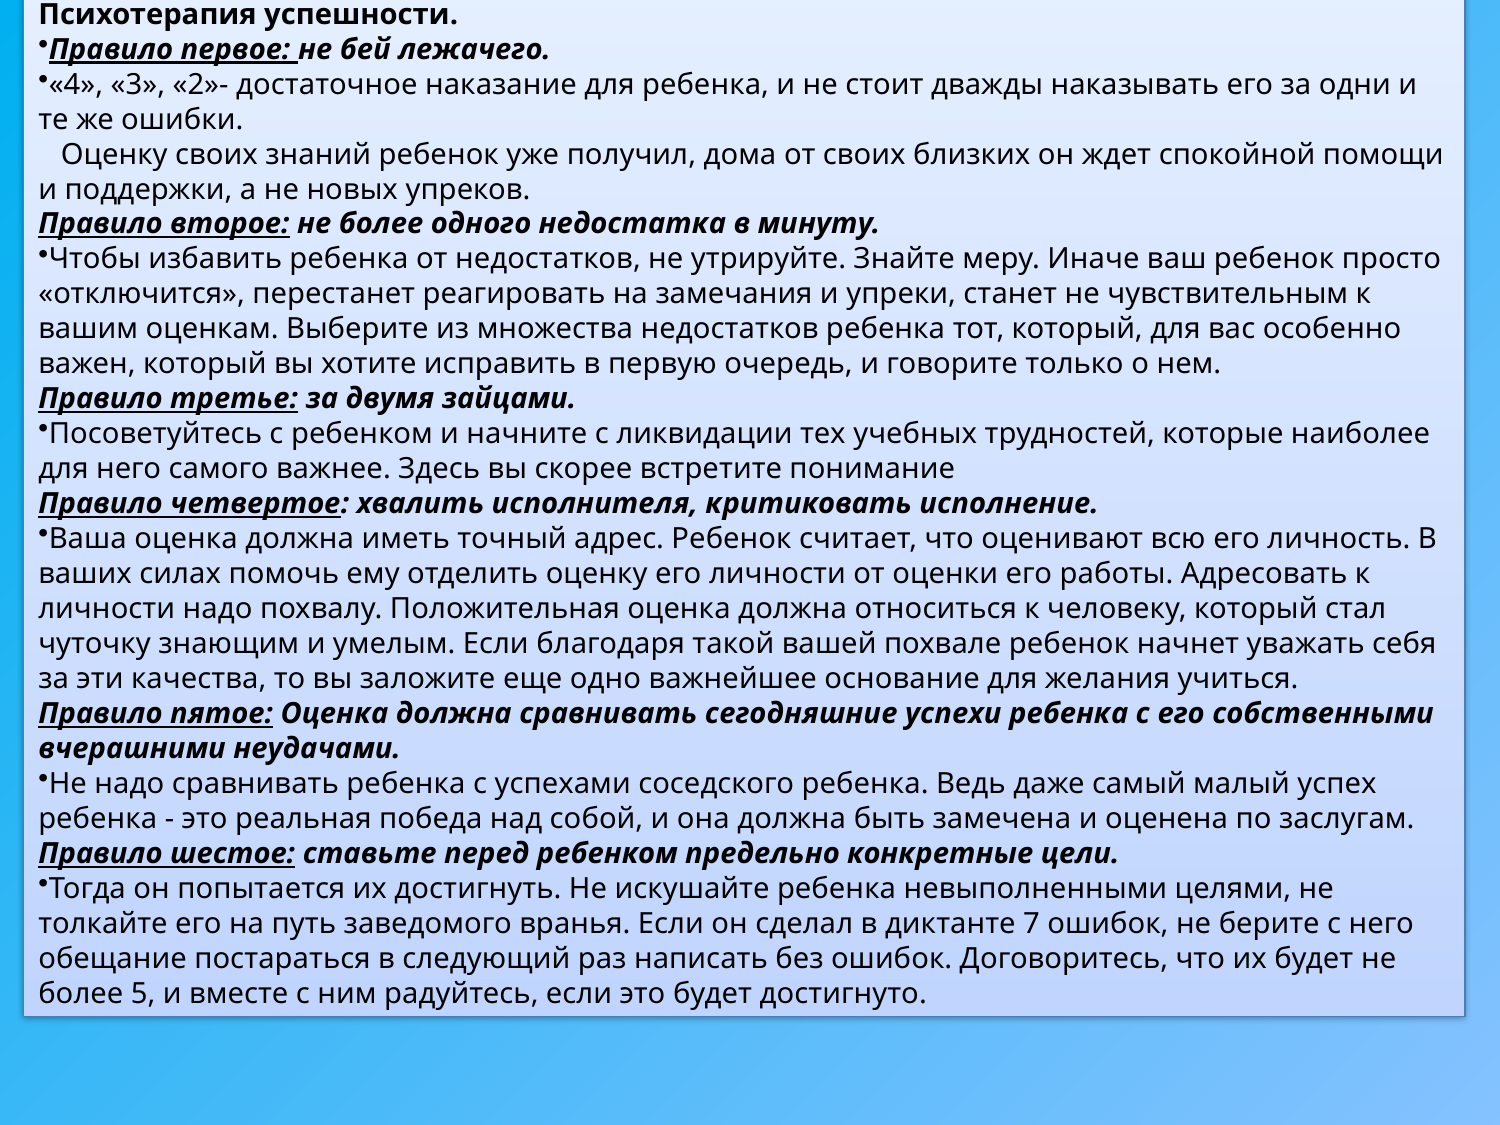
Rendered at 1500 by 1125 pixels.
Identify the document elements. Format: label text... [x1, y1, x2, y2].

text_box Психотерапия успешности. Правило первое: не бей лежачего. «4», «3», «2»- достаточное наказание для ребенка, и не стоит дважды наказывать его за одни и те же ошибки. Оценку своих знаний ребенок уже получил, дома от своих близких он ждет спокойной помощи и поддержки, а не новых упреков. Правило второе: не более одного недостатка в минуту. Чтобы избавить ребенка от недостатков, не утрируйте. Знайте меру. Иначе ваш ребенок просто «отключится», перестанет реагировать на замечания и упреки, станет не чувствительным к вашим оценкам. Выберите из множества недостатков ребенка тот, который, для вас особенно важен, который вы хотите исправить в первую очередь, и говорите только о нем. Правило третье: за двумя зайцами. Посоветуйтесь с ребенком и начните с ликвидации тех учебных трудностей, которые наиболее для него самого важнее. Здесь вы скорее встретите понимание Правило четвертое: хвалить исполнителя, критиковать исполнение. Ваша оценка должна иметь точный адрес. Ребенок считает, что оценивают всю его личность. В ваших силах помочь ему отделить оценку его личности от оценки его работы. Адресовать к личности надо похвалу. Положительная оценка должна относиться к человеку, который стал чуточку знающим и умелым. Если благодаря такой вашей похвале ребенок начнет уважать себя за эти качества, то вы заложите еще одно важнейшее основание для желания учиться. Правило пятое: Оценка должна сравнивать сегодняшние успехи ребенка с его собственными вчерашними неудачами. Не надо сравнивать ребенка с успехами соседского ребенка. Ведь даже самый малый успех ребенка - это реальная победа над собой, и она должна быть замечена и оценена по заслугам. Правило шестое: ставьте перед ребенком предельно конкретные цели. Тогда он попытается их достигнуть. Не искушайте ребенка невыполненными целями, не толкайте его на путь заведомого вранья. Если он сделал в диктанте 7 ошибок, не берите с него обещание постараться в следующий раз написать без ошибок. Договоритесь, что их будет не более 5, и вместе с ним радуйтесь, если это будет достигнуто. [23, 0, 1466, 1017]
